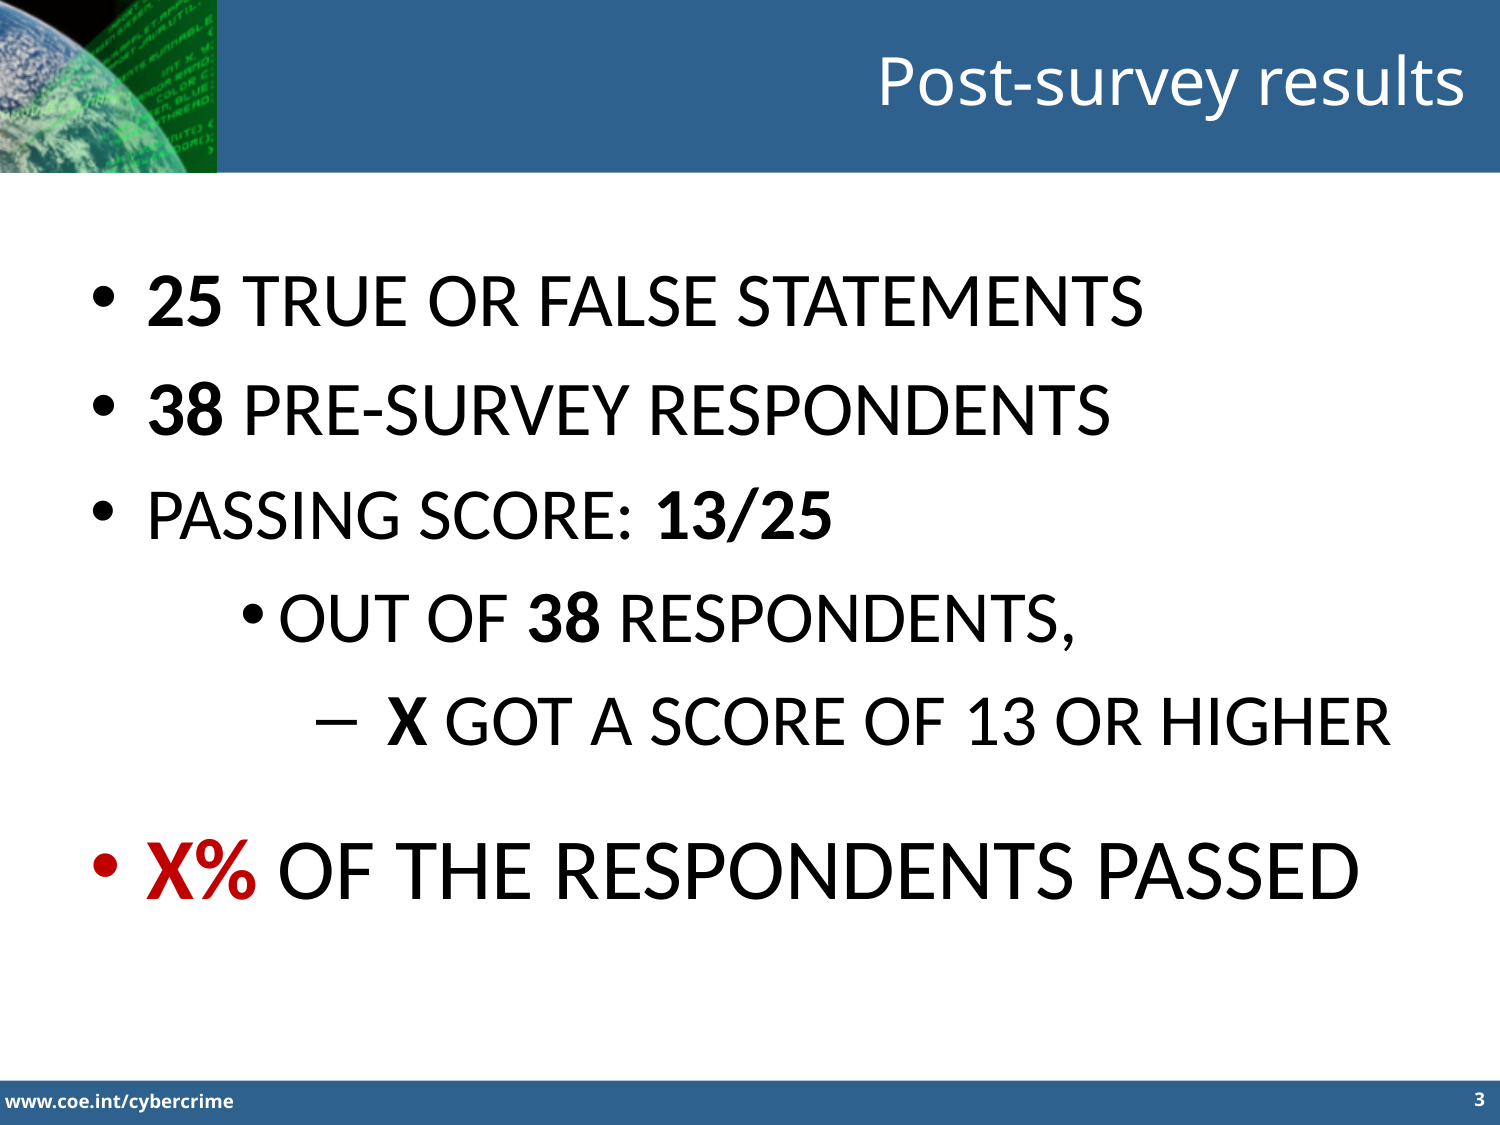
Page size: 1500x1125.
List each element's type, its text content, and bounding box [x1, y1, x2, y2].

text_box 25 TRUE OR FALSE STATEMENTS 38 PRE-SURVEY RESPONDENTS PASSING SCORE: 13/25 OUT OF 38 RESPONDENTS, X GOT A SCORE OF 13 OR HIGHER X% OF THE RESPONDENTS PASSED [74, 241, 1425, 1067]
picture [0, 1, 217, 173]
text_box Post-survey results [230, 31, 1483, 126]
